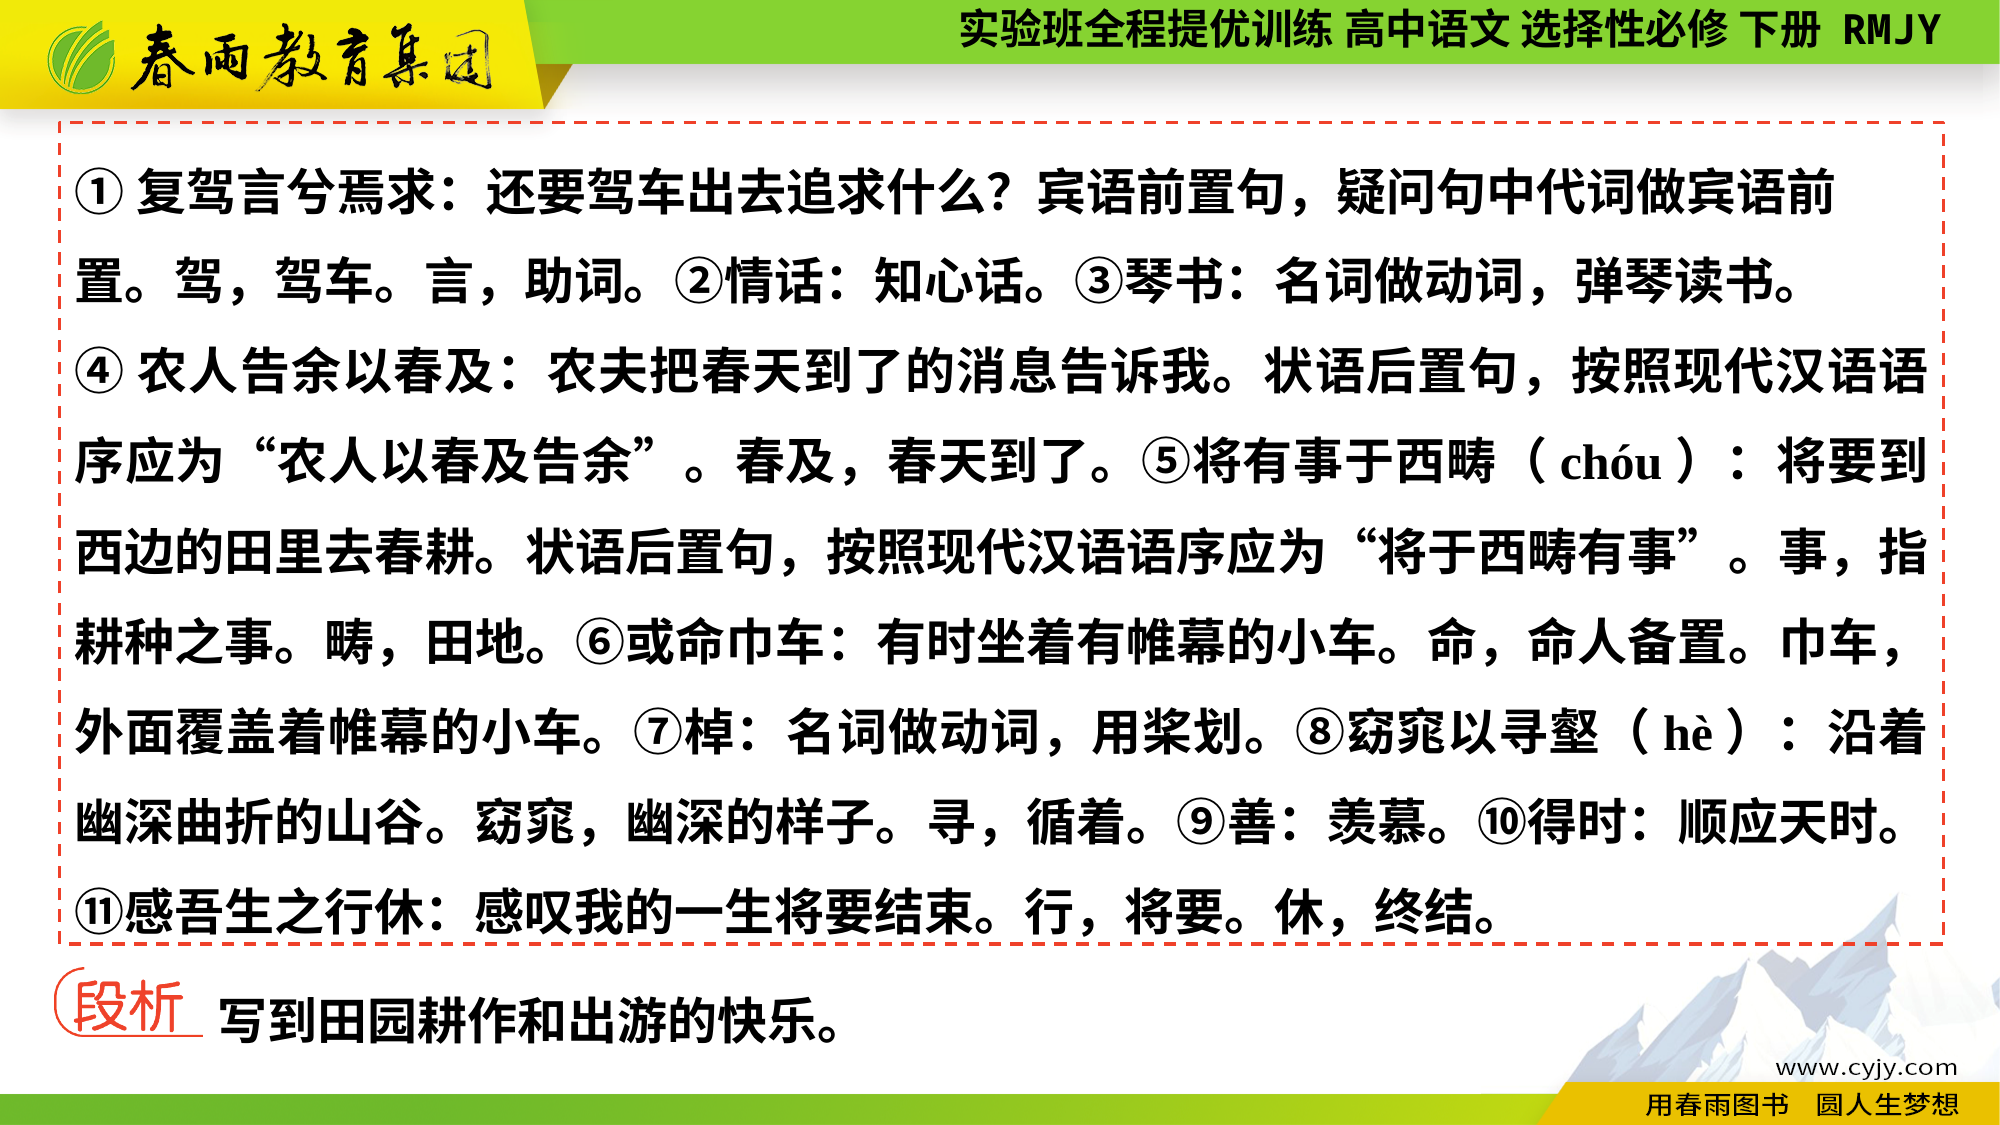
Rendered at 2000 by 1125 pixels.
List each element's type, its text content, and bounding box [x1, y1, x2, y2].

picture [0, 0, 2000, 1125]
list ①复驾言兮焉求：还要驾车出去追求什么？宾语前置句，疑问句中代词做宾语前置。驾，驾车。言，助词。②情话：知心话。③琴书：名词做动词，弹琴读书。 ④农人告余以春及：农夫把春天到了的消息告诉我。状语后置句，按照现代汉语语序应为“农人以春及告余”。春及，春天到了。⑤将有事于西畴（chóu）：将要到西边的田里去春耕。状语后置句，按照现代汉语语序应为“将于西畴有事”。事，指耕种之事。畴，田地。⑥或命巾车：有时坐着有帷幕的小车。命，命人备置。巾车，外面覆盖着帷幕的小车。⑦棹：名词做动词，用桨划。⑧窈窕以寻壑（hè）：沿着幽深曲折的山谷。窈窕，幽深的样子。寻，循着。⑨善：羡慕。⑩得时：顺应天时。⑪感吾生之行休：感叹我的一生将要结束。行，将要。休，终结。 [59, 122, 1944, 944]
text_box 写到田园耕作和出游的快乐。 [202, 952, 1944, 1058]
